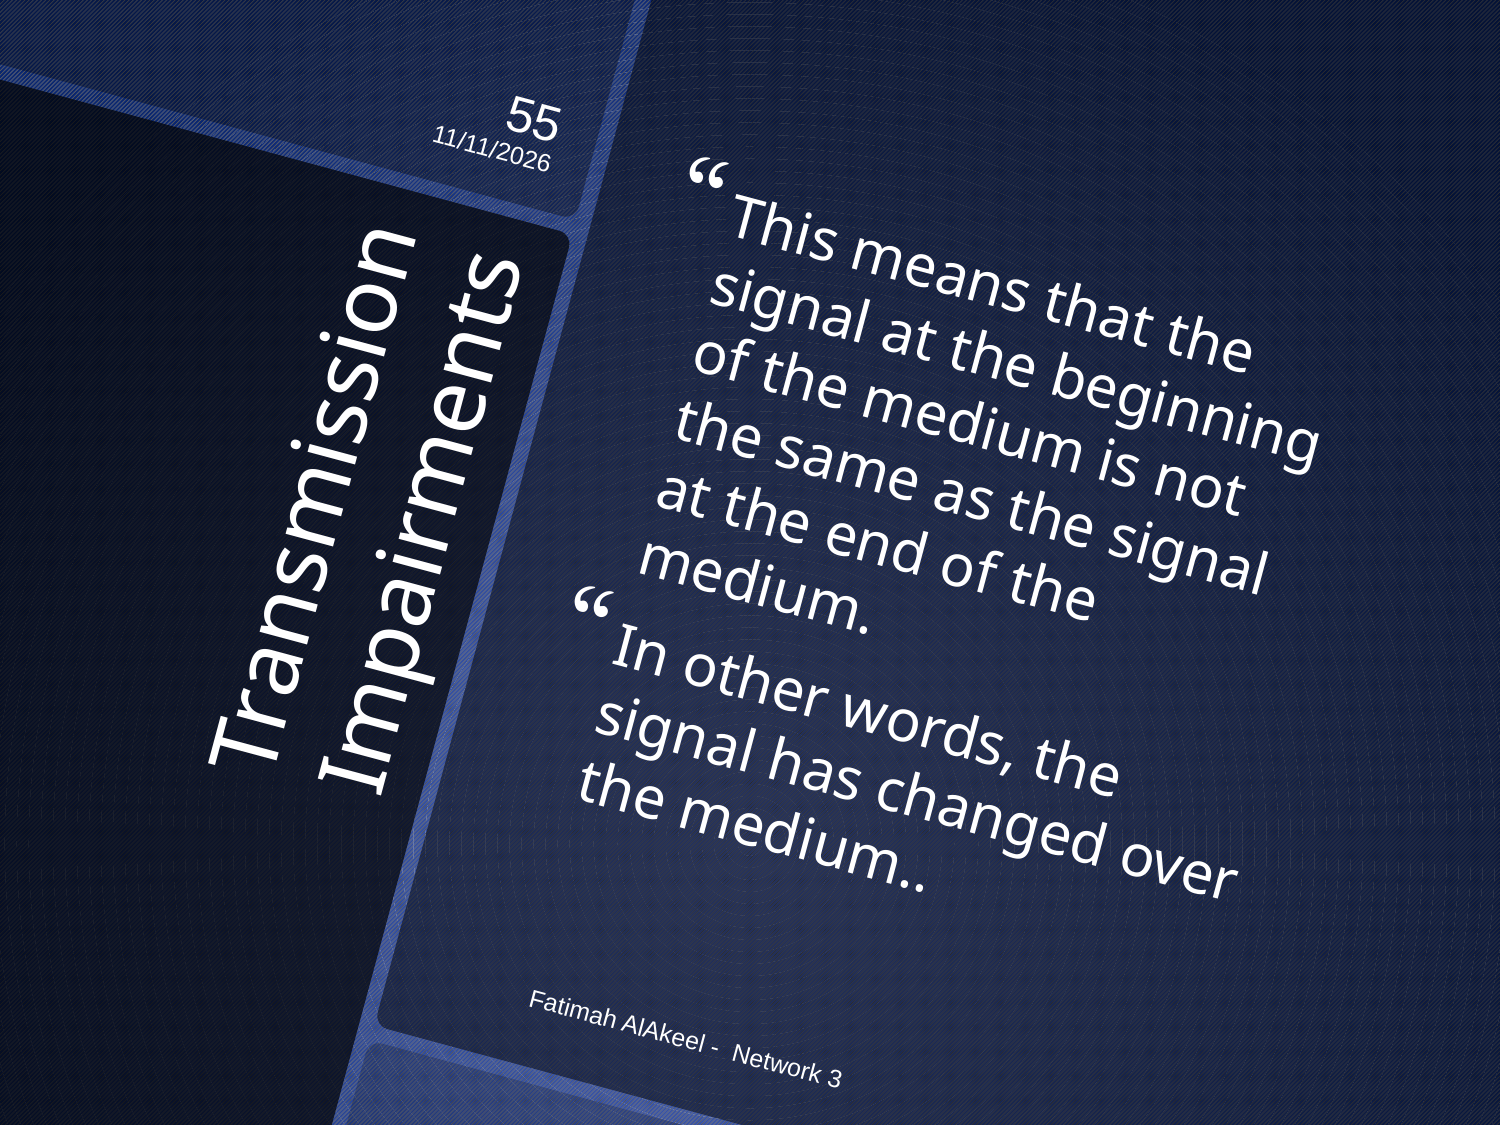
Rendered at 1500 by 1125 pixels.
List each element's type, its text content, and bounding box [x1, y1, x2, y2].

list This means that the signal at the beginning of the medium is not the same as the signal at the end of the medium. In other words, the signal has changed over the medium.. [475, 72, 1430, 1076]
title Transmission Impairments [69, 181, 554, 1056]
slide_number 55 [206, 1, 585, 157]
footer Fatimah AlAkeel - Network 3 [508, 963, 903, 1123]
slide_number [274, 81, 569, 197]
